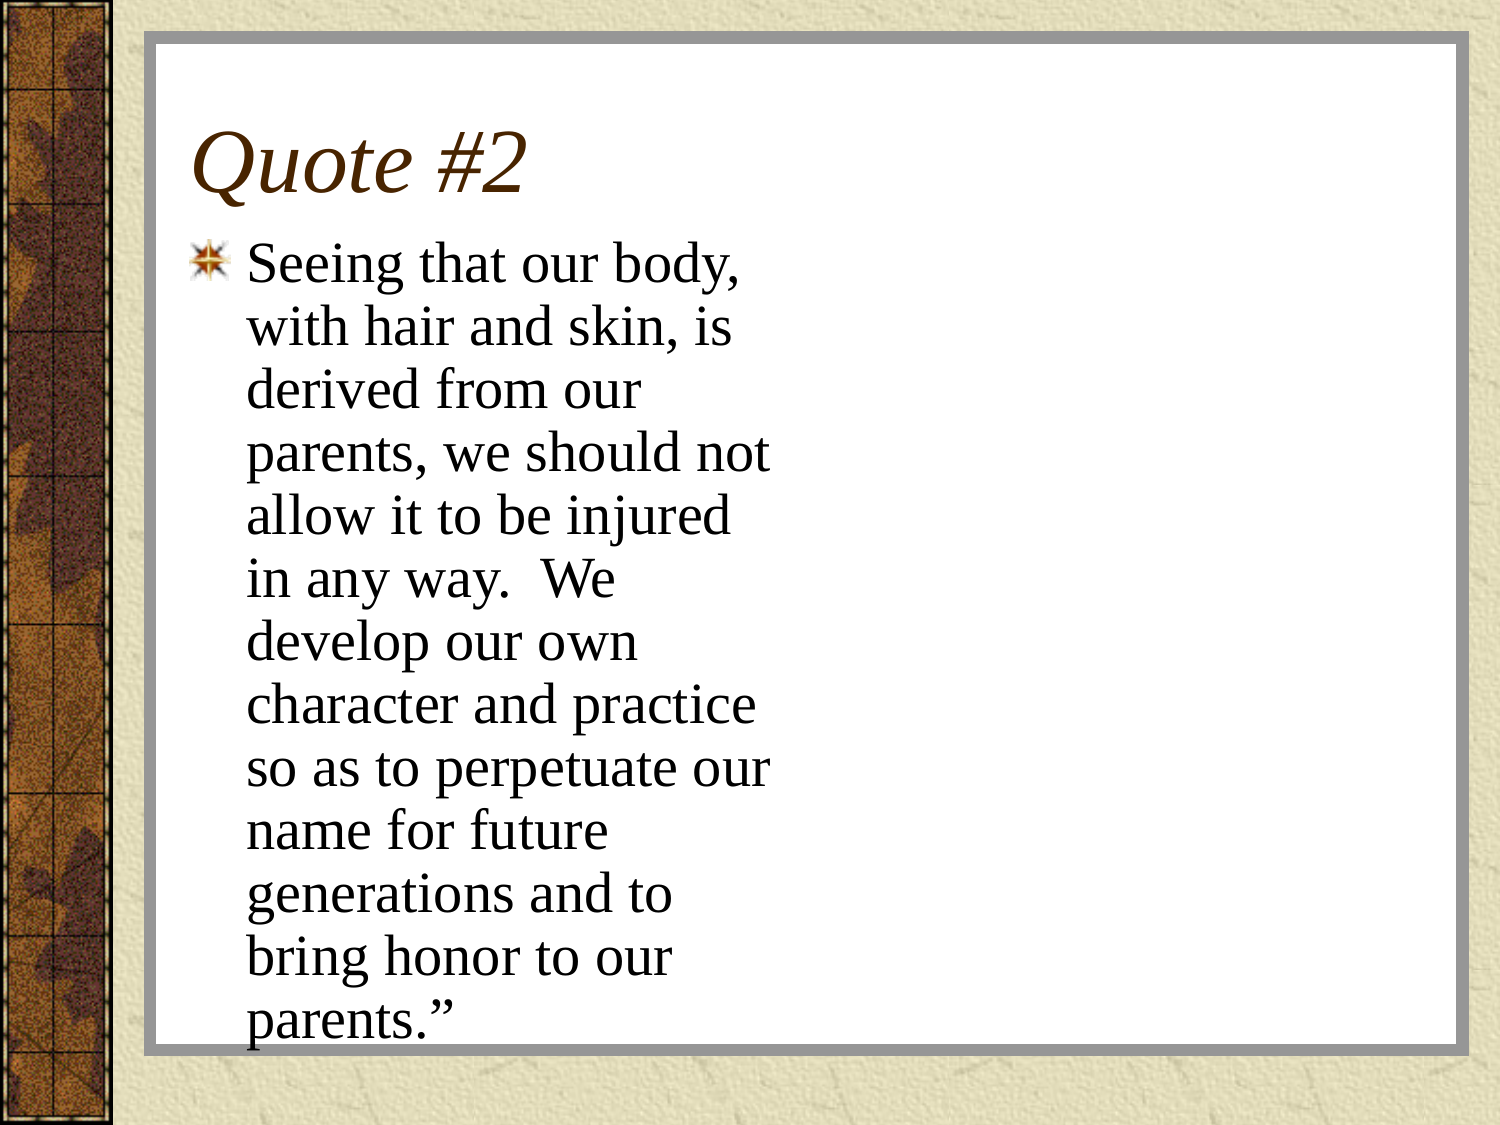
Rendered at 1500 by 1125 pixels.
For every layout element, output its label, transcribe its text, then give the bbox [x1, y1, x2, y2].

picture [0, 0, 1500, 1125]
list Seeing that our body, with hair and skin, is derived from our parents, we should not allow it to be injured in any way. We develop our own character and practice so as to perpetuate our name for future generations and to bring honor to our parents.” [174, 224, 800, 1063]
title Quote #2 [174, 62, 1450, 250]
